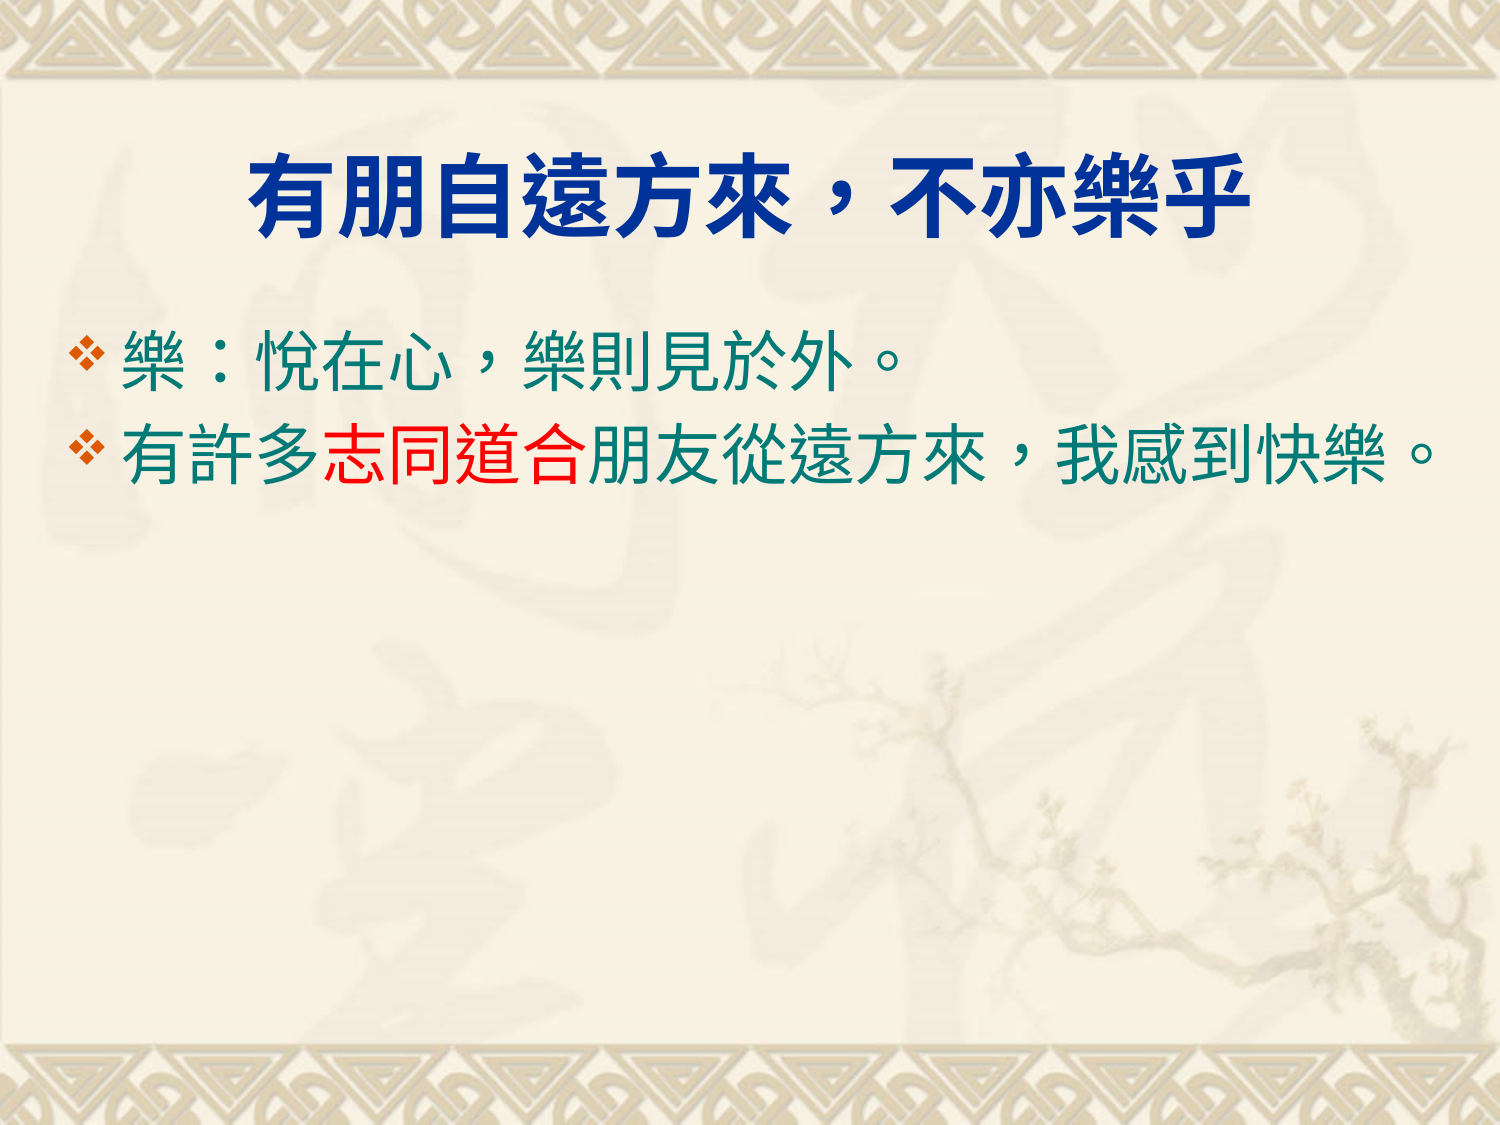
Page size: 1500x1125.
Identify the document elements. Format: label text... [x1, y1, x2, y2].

picture [0, 0, 1500, 1125]
title 有朋自遠方來，不亦樂乎 [49, 99, 1451, 288]
list 樂：悅在心，樂則見於外。 有許多志同道合朋友從遠方來，我感到快樂。 [49, 312, 1451, 1001]
